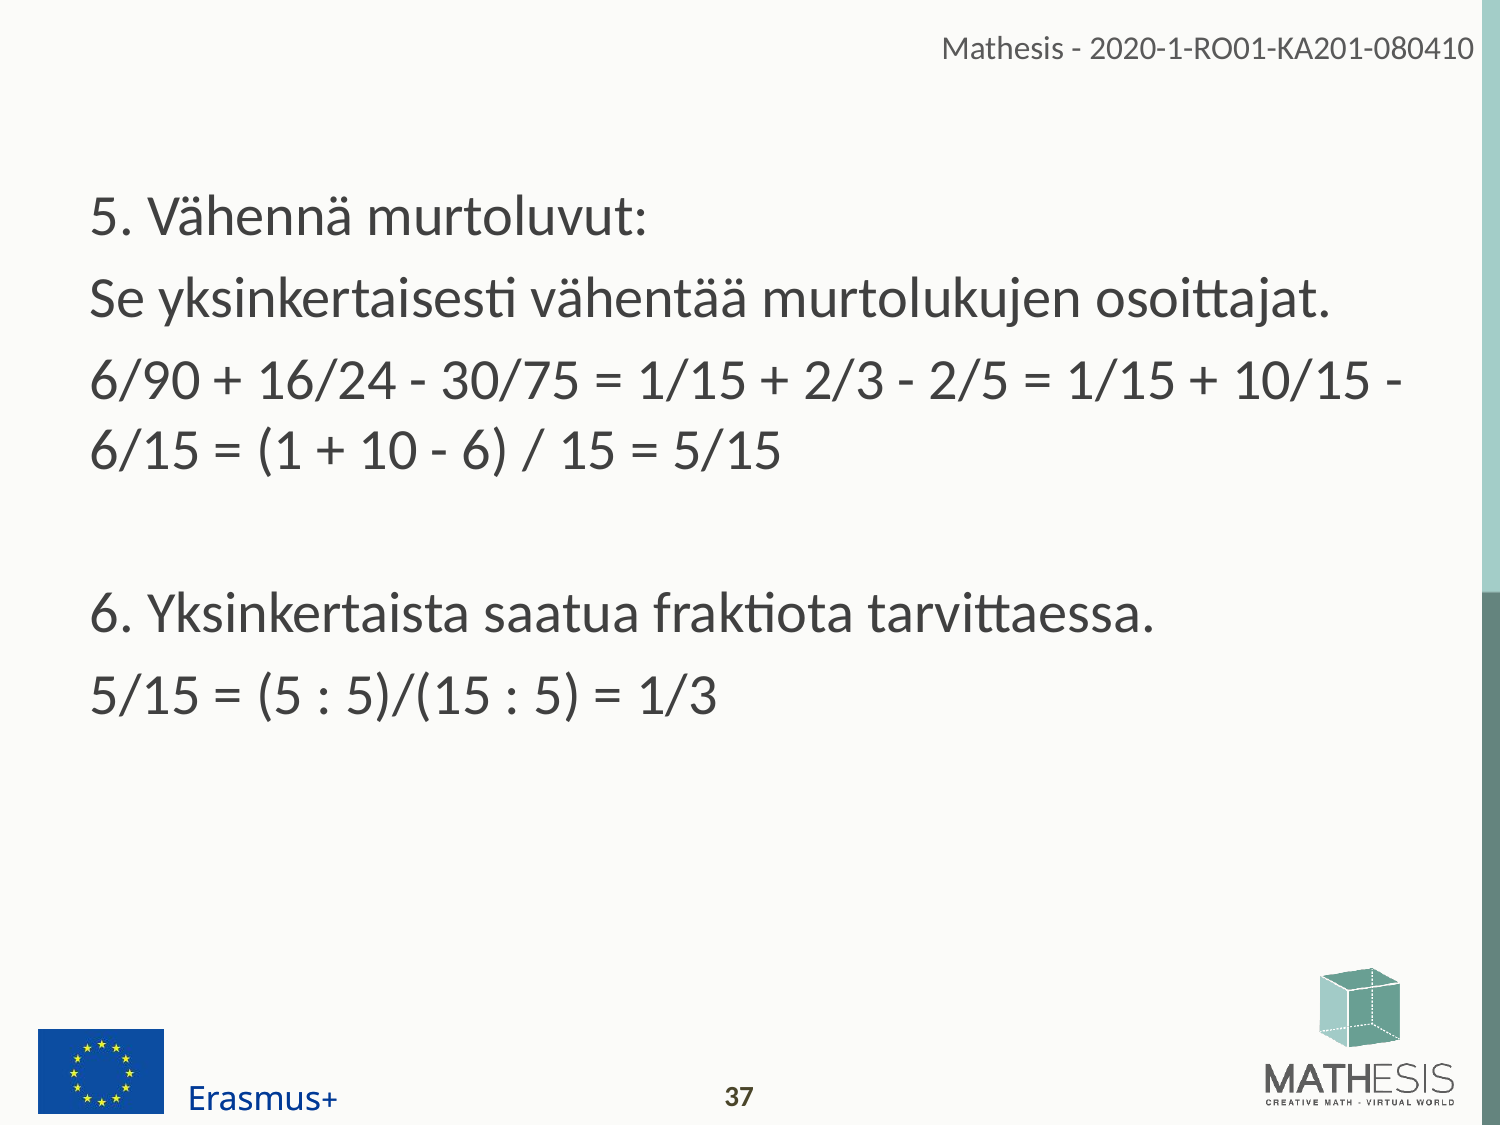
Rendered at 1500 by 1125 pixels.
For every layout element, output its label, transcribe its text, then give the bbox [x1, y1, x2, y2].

list 5. Vähennä murtoluvut: Se yksinkertaisesti vähentää murtolukujen osoittajat. 6/90 + 16/24 - 30/75 = 1/15 + 2/3 - 2/5 = 1/15 + 10/15 - 6/15 = (1 + 10 - 6) / 15 = 5/15 6. Yksinkertaista saatua fraktiota tarvittaessa. 5/15 = (5 : 5)/(15 : 5) = 1/3 [75, 170, 1425, 762]
picture [38, 1029, 164, 1114]
